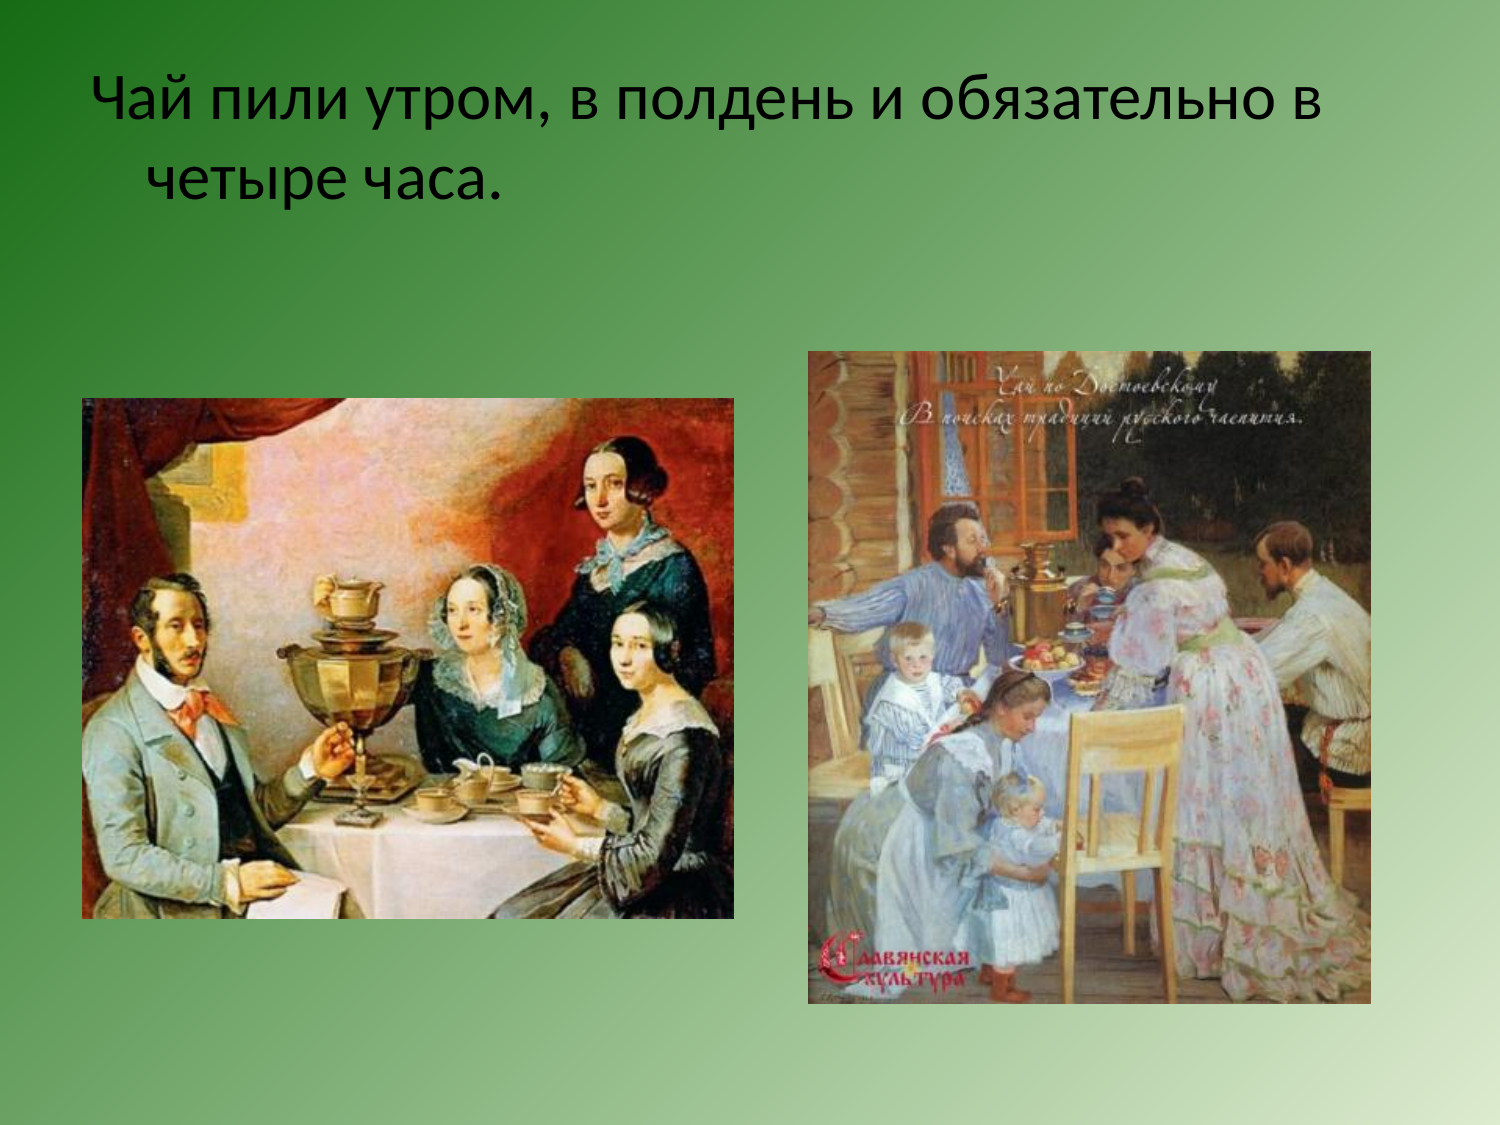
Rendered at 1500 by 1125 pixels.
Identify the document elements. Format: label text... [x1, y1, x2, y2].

picture [808, 351, 1371, 1005]
picture [81, 398, 735, 919]
list Чай пили утром, в полдень и обязательно в четыре часа. [75, 45, 1425, 1005]
